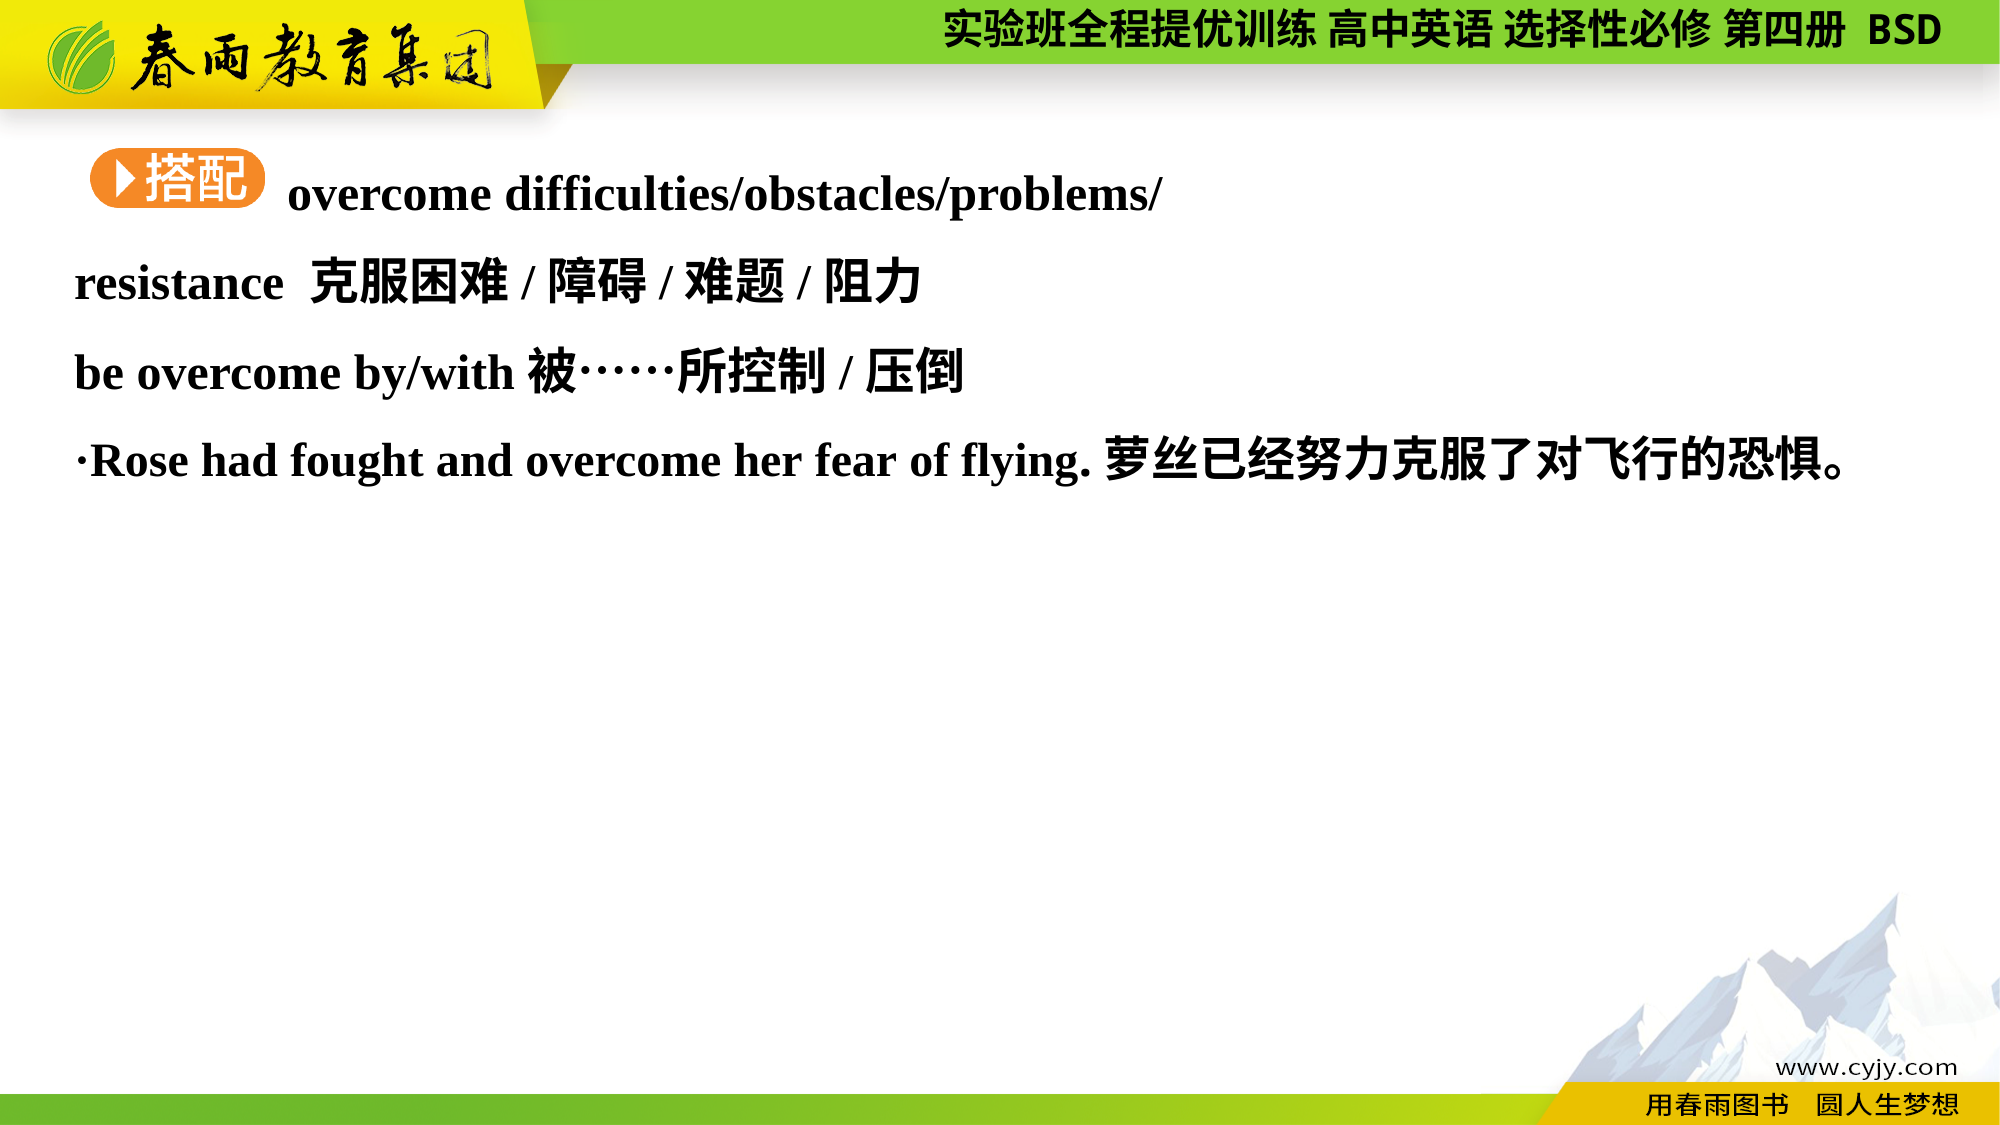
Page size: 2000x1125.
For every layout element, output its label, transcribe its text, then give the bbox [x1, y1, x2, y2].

list overcome difficulties/obstacles/problems/ resistance 克服困难/障碍/难题/阻力 be overcome by/with被……所控制/压倒 ·Rose had fought and overcome her fear of flying.萝丝已经努力克服了对飞行的恐惧。 [59, 122, 1944, 487]
picture [0, 0, 2000, 1125]
